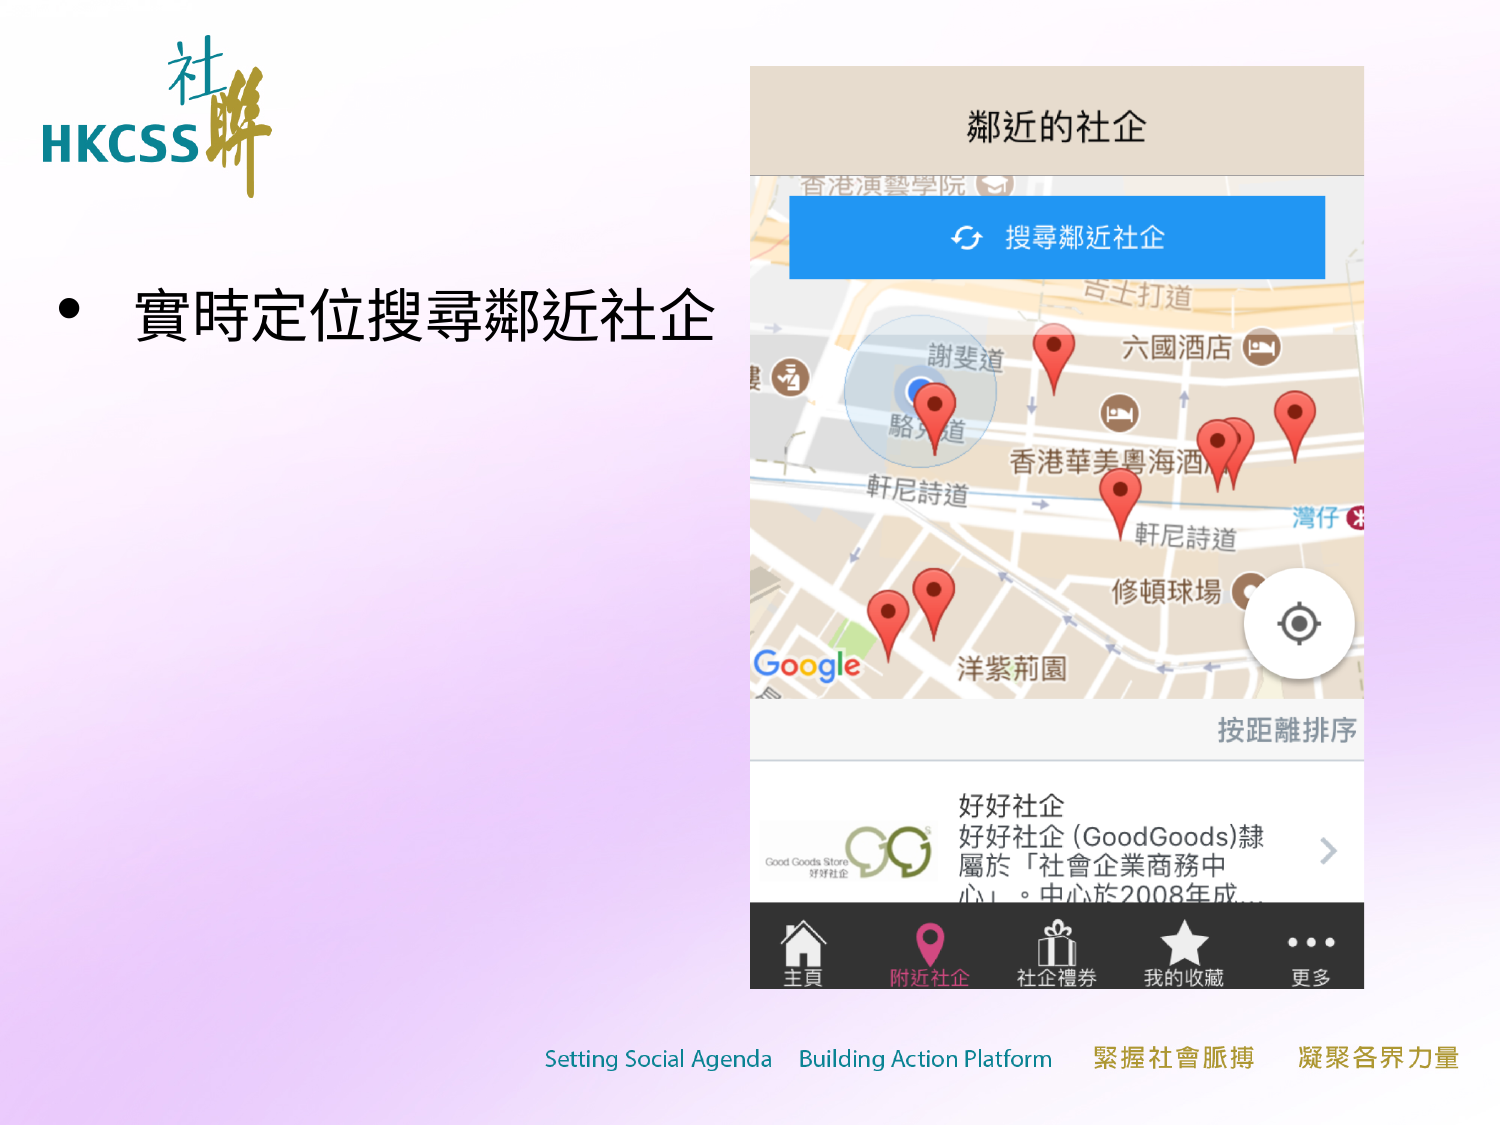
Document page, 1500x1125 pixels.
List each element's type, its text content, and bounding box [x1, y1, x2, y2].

picture [0, 0, 1500, 1125]
text_box 實時定位搜尋鄰近社企 [41, 255, 833, 998]
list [749, 66, 1365, 989]
